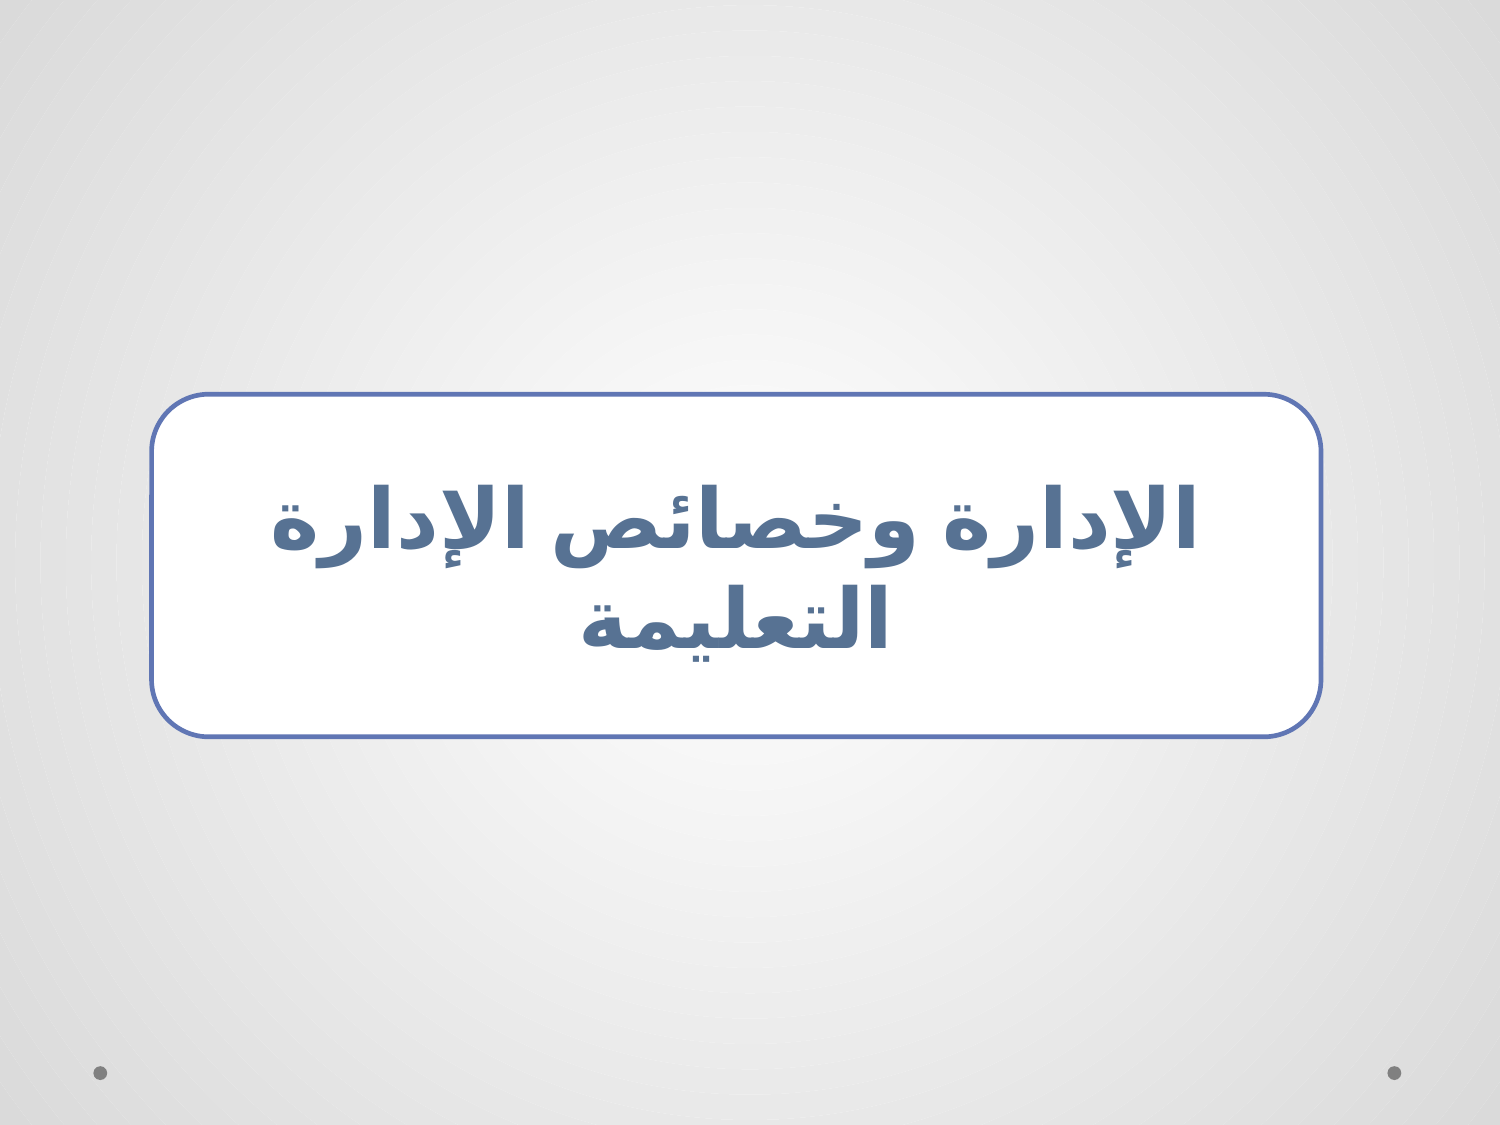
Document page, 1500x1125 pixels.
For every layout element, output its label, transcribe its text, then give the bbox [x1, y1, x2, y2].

text_box الإدارة وخصائص الإدارة التعليمة [149, 391, 1324, 740]
